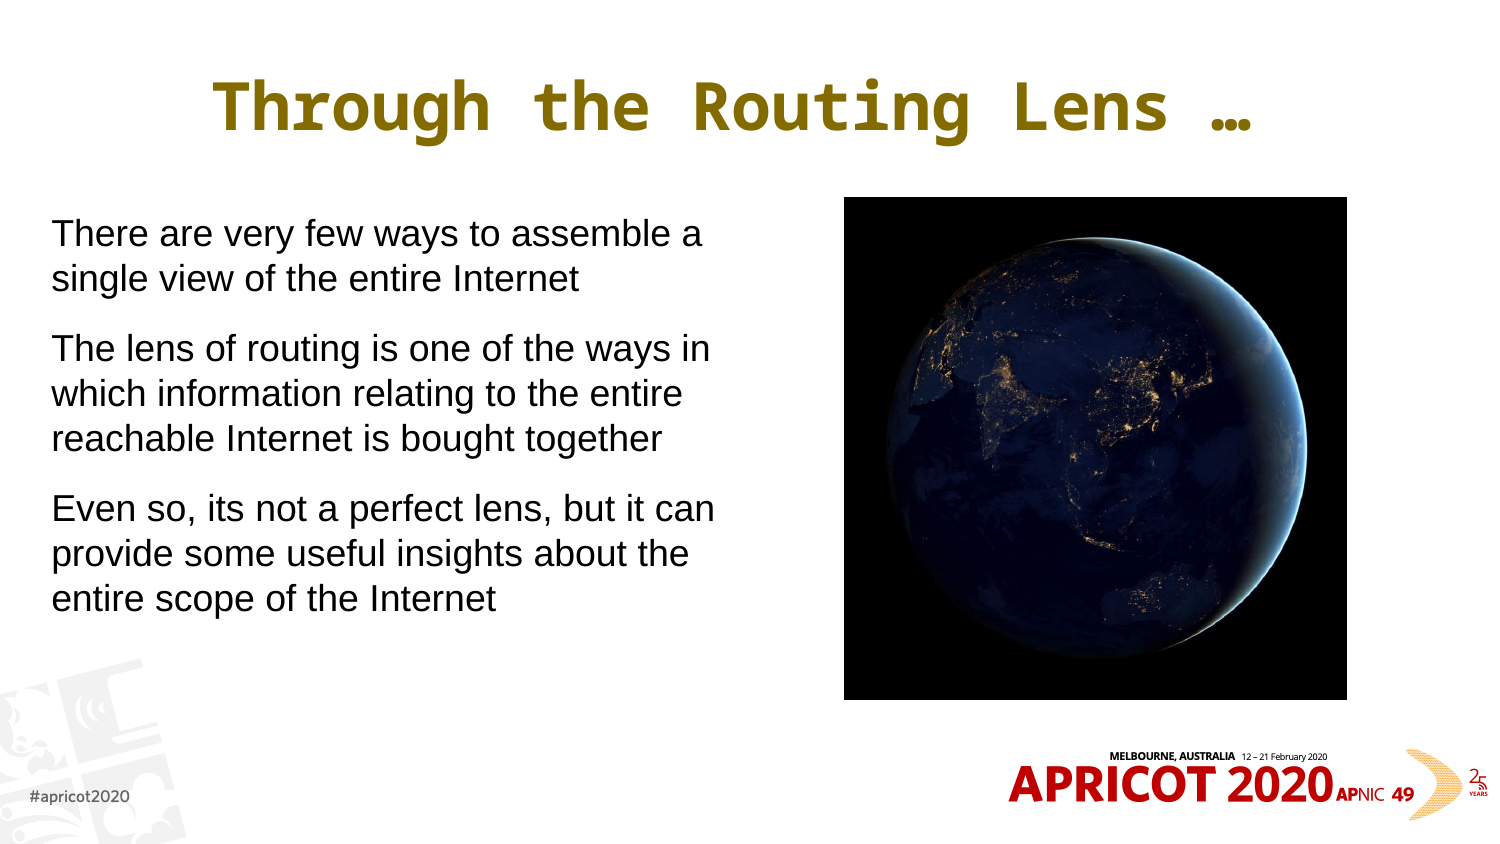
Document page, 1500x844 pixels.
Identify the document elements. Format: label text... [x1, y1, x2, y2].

picture [0, 0, 1500, 844]
title Through the Routing Lens … [210, 33, 1318, 175]
list There are very few ways to assemble a single view of the entire Internet The lens of routing is one of the ways in which information relating to the entire reachable Internet is bought together Even so, its not a perfect lens, but it can provide some useful insights about the entire scope of the Internet [50, 208, 749, 767]
